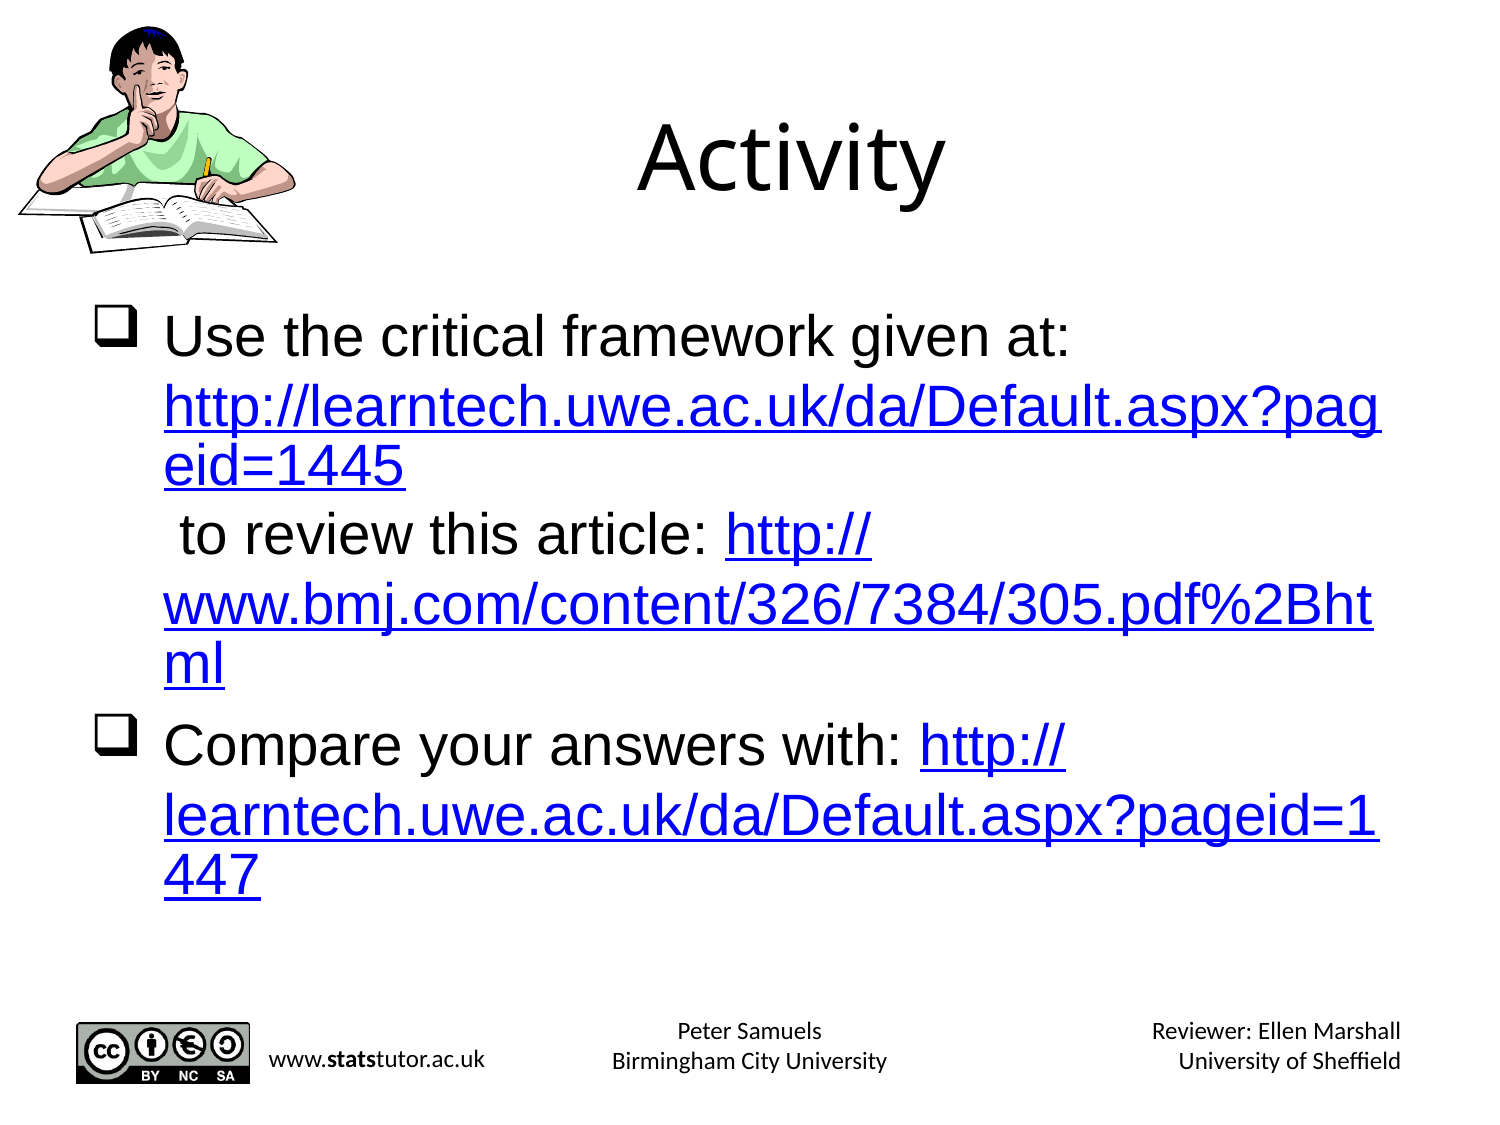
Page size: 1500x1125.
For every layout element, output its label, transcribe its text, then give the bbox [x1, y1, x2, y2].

list Use the critical framework given at: http://learntech.uwe.ac.uk/da/Default.aspx?pageid=1445 to review this article: http://www.bmj.com/content/326/7384/305.pdf%2Bhtml Compare your answers with: http://learntech.uwe.ac.uk/da/Default.aspx?pageid=1447 [75, 290, 1425, 1005]
title Activity [395, 90, 1189, 218]
picture [76, 1022, 251, 1084]
text_box Peter Samuels Birmingham City University [549, 1007, 951, 1083]
text_box www.statstutor.ac.uk [254, 1035, 550, 1080]
picture [17, 18, 305, 254]
text_box Reviewer: Ellen Marshall University of Sheffield [1038, 1007, 1417, 1083]
